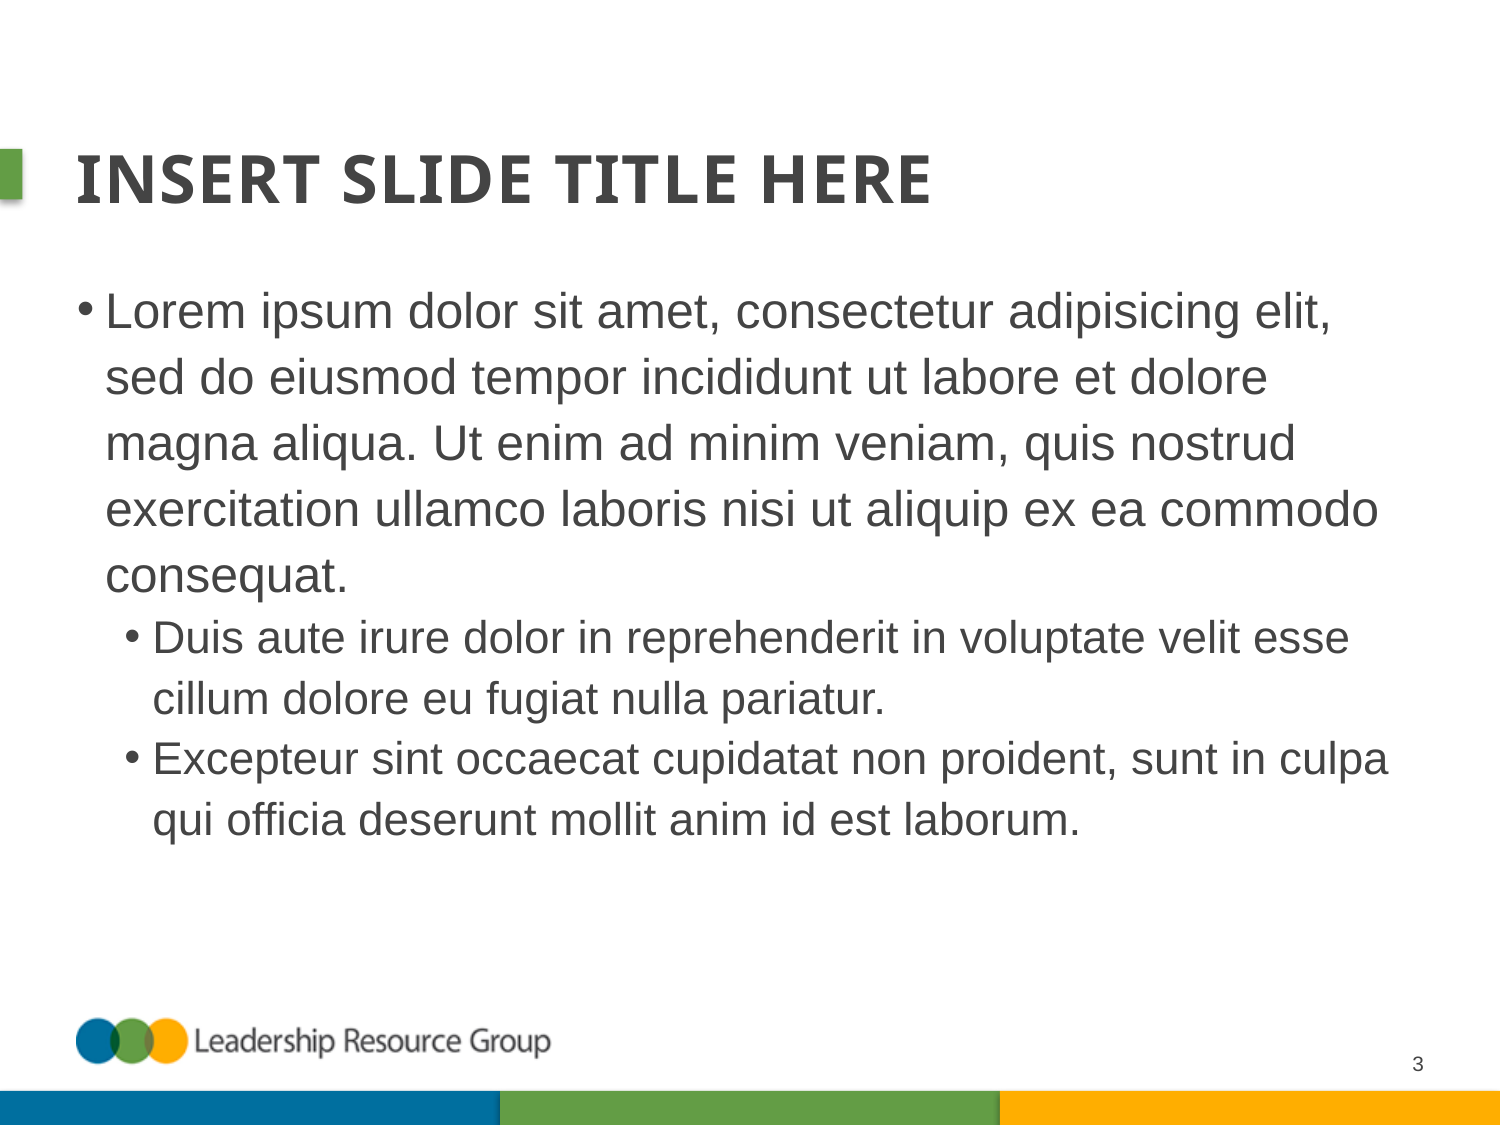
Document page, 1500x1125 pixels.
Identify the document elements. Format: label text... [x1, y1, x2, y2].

picture [76, 1013, 577, 1067]
title Insert Slide Title HERE [76, 143, 1423, 224]
list Lorem ipsum dolor sit amet, consectetur adipisicing elit, sed do eiusmod tempor incididunt ut labore et dolore magna aliqua. Ut enim ad minim veniam, quis nostrud exercitation ullamco laboris nisi ut aliquip ex ea commodo consequat. Duis aute irure dolor in reprehenderit in voluptate velit esse cillum dolore eu fugiat nulla pariatur. Excepteur sint occaecat cupidatat non proident, sunt in culpa qui officia deserunt mollit anim id est laborum. [76, 272, 1423, 937]
